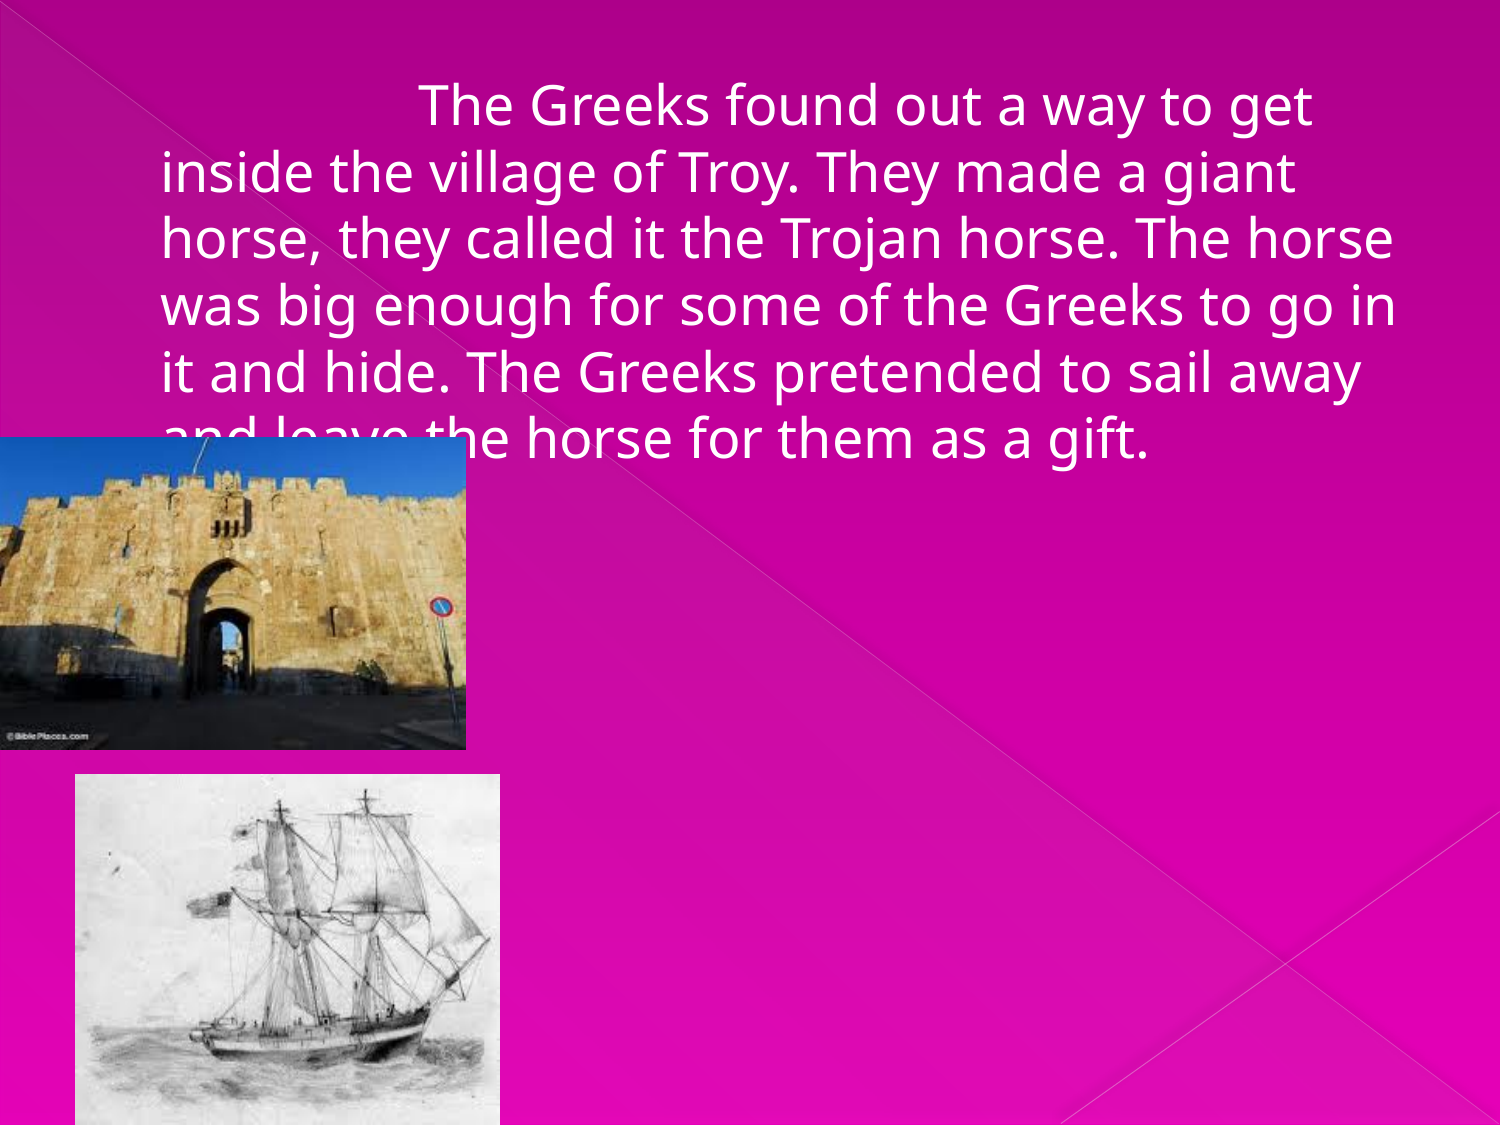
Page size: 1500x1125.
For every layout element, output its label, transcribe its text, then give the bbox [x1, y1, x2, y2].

picture [74, 774, 501, 1125]
list The Greeks found out a way to get inside the village of Troy. They made a giant horse, they called it the Trojan horse. The horse was big enough for some of the Greeks to go in it and hide. The Greeks pretended to sail away and leave the horse for them as a gift. [75, 62, 1425, 488]
picture [0, 437, 466, 751]
